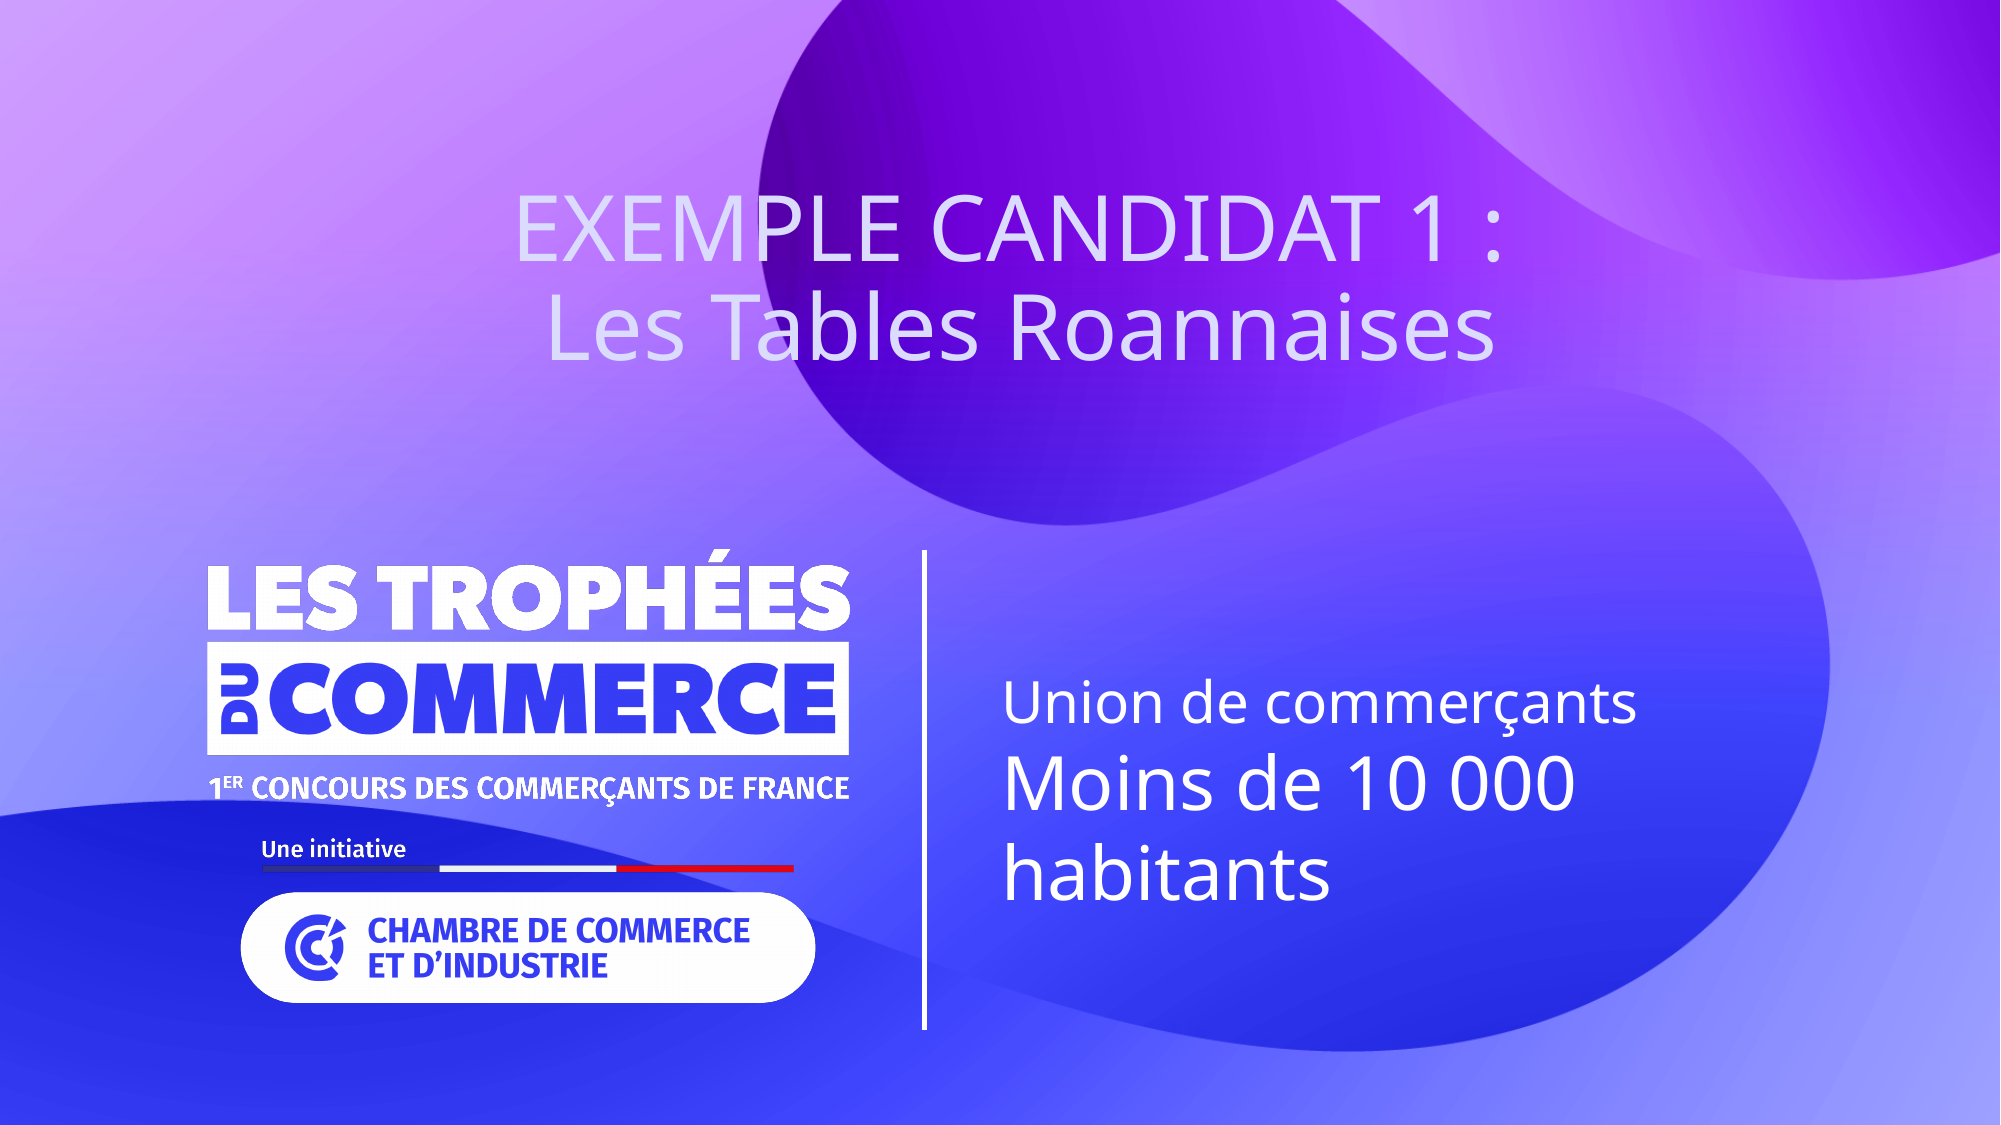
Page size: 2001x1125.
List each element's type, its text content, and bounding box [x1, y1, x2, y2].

title EXEMPLE CANDIDAT 1 : Les Tables Roannaises​ [145, 84, 1897, 478]
picture [0, 0, 2000, 1125]
